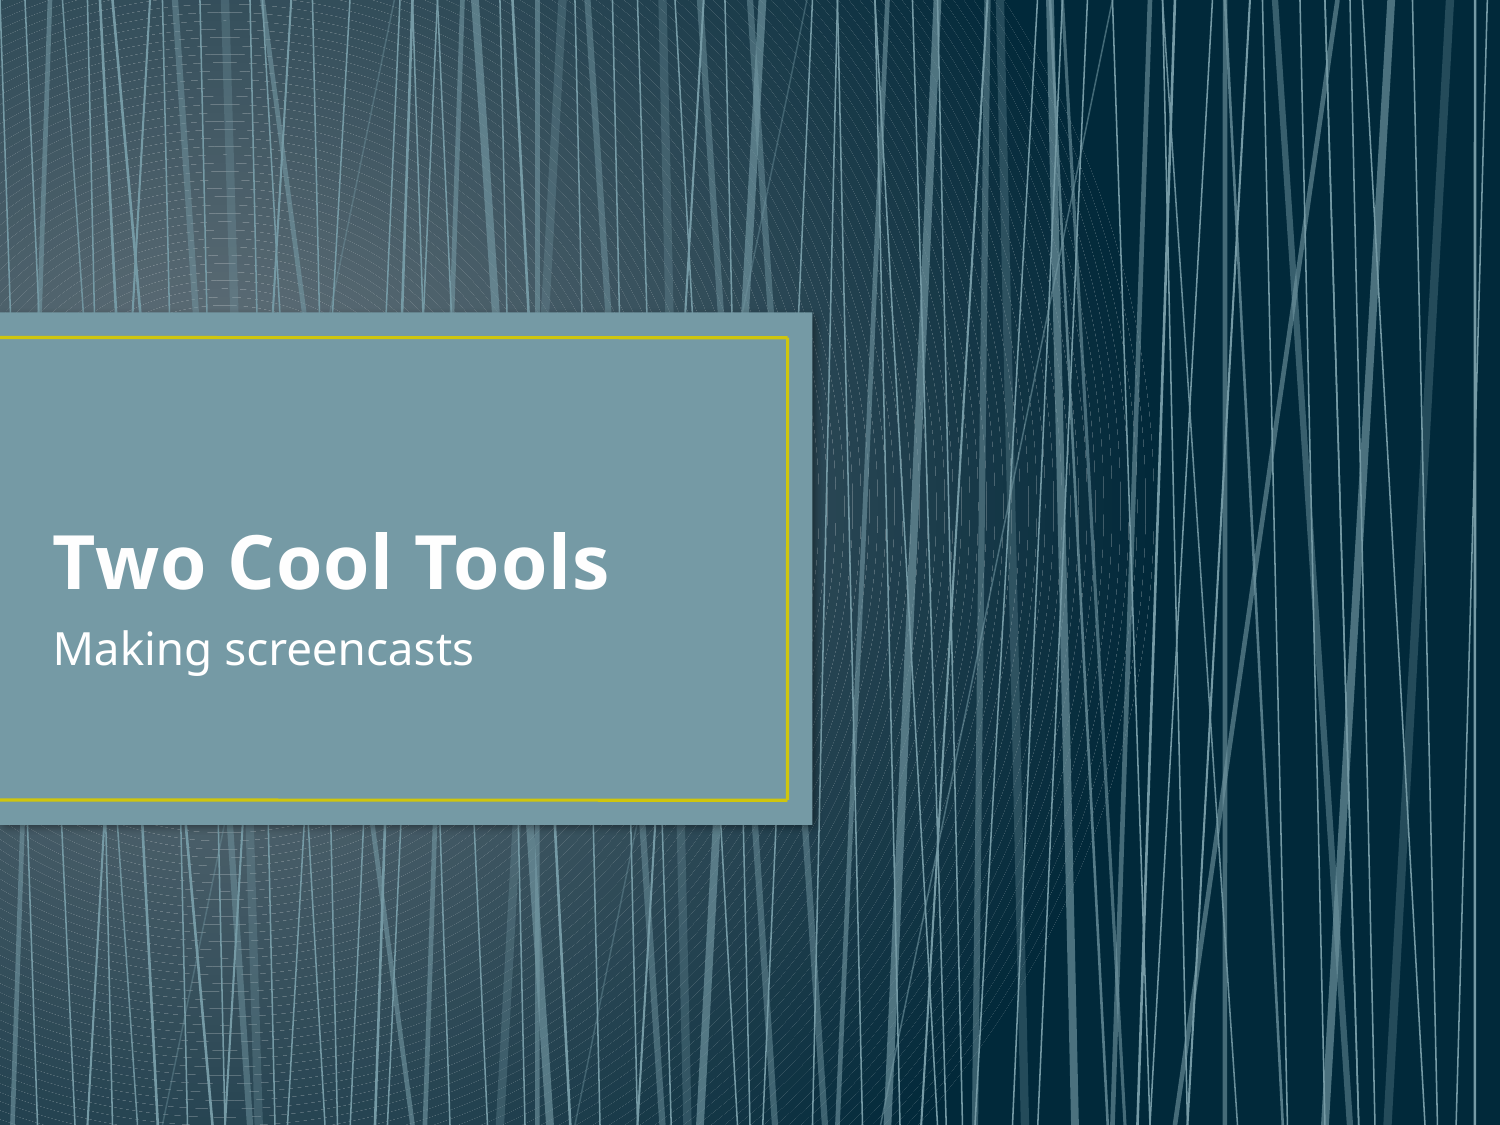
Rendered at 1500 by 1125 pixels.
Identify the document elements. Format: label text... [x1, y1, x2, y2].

subtitle Making screencasts [37, 612, 763, 788]
title Two Cool Tools [37, 349, 763, 612]
